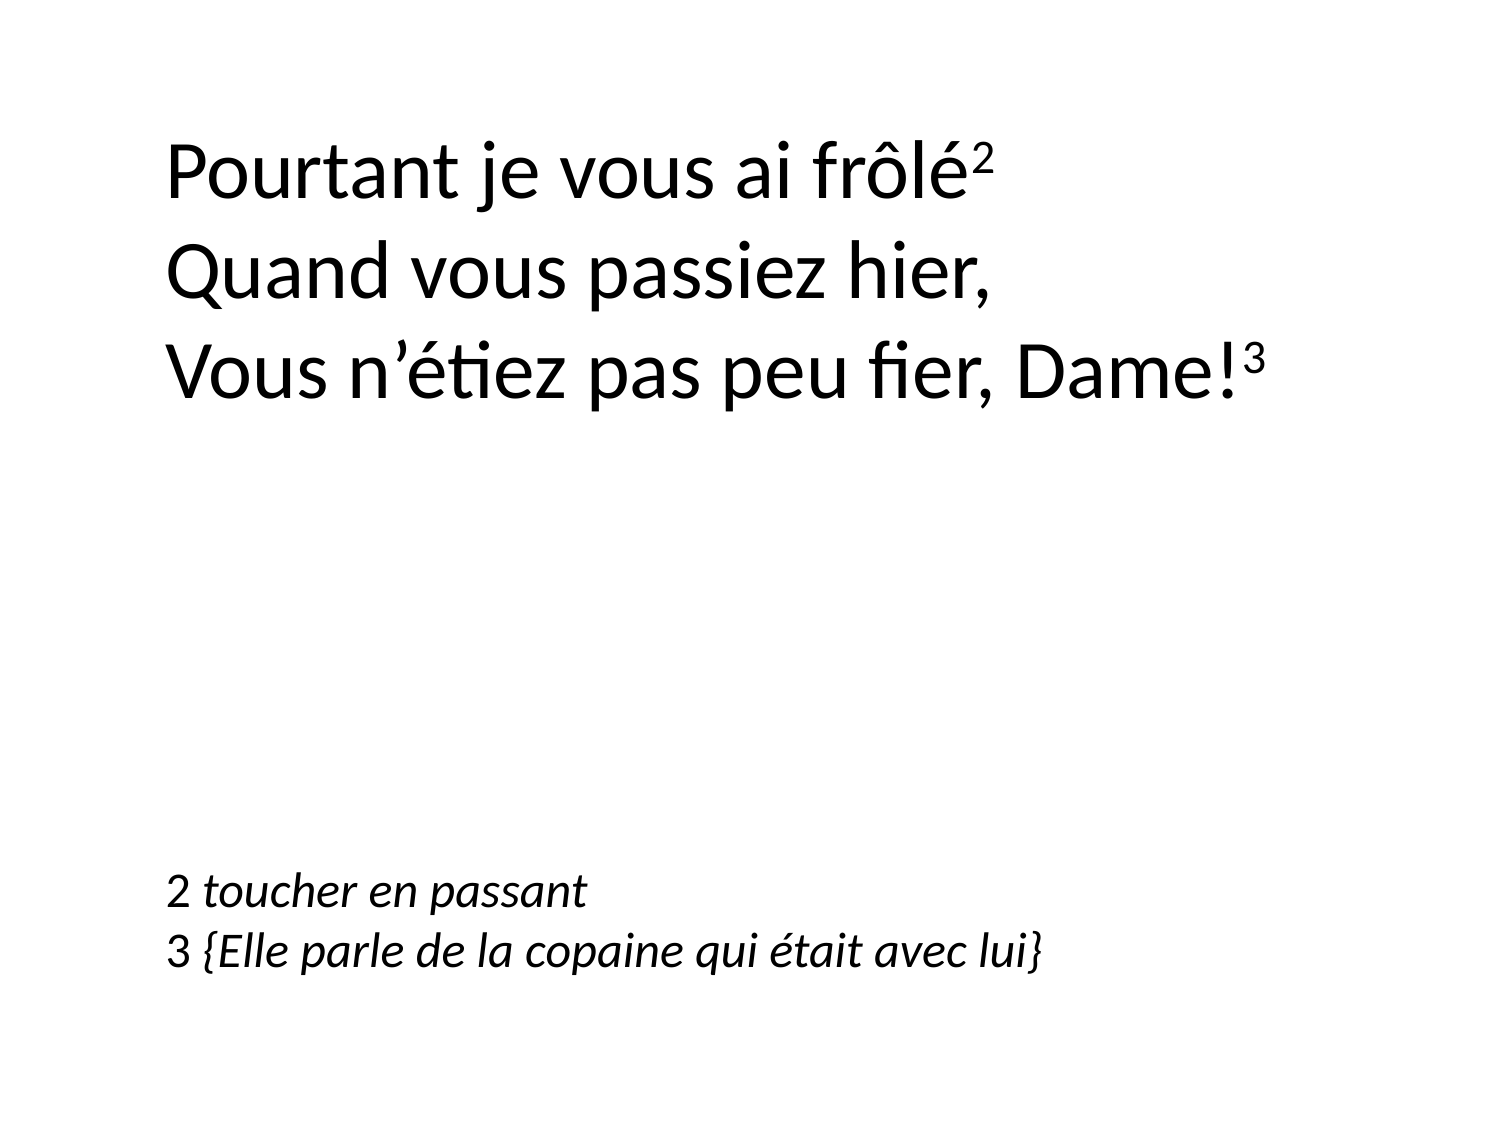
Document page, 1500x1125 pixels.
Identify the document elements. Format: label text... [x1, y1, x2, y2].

text_box 2 toucher en passant 3 {Elle parle de la copaine qui était avec lui} [150, 849, 1059, 985]
text_box Pourtant je vous ai frôlé2 Quand vous passiez hier, Vous n’étiez pas peu fier, Dame!3 [149, 108, 1500, 523]
